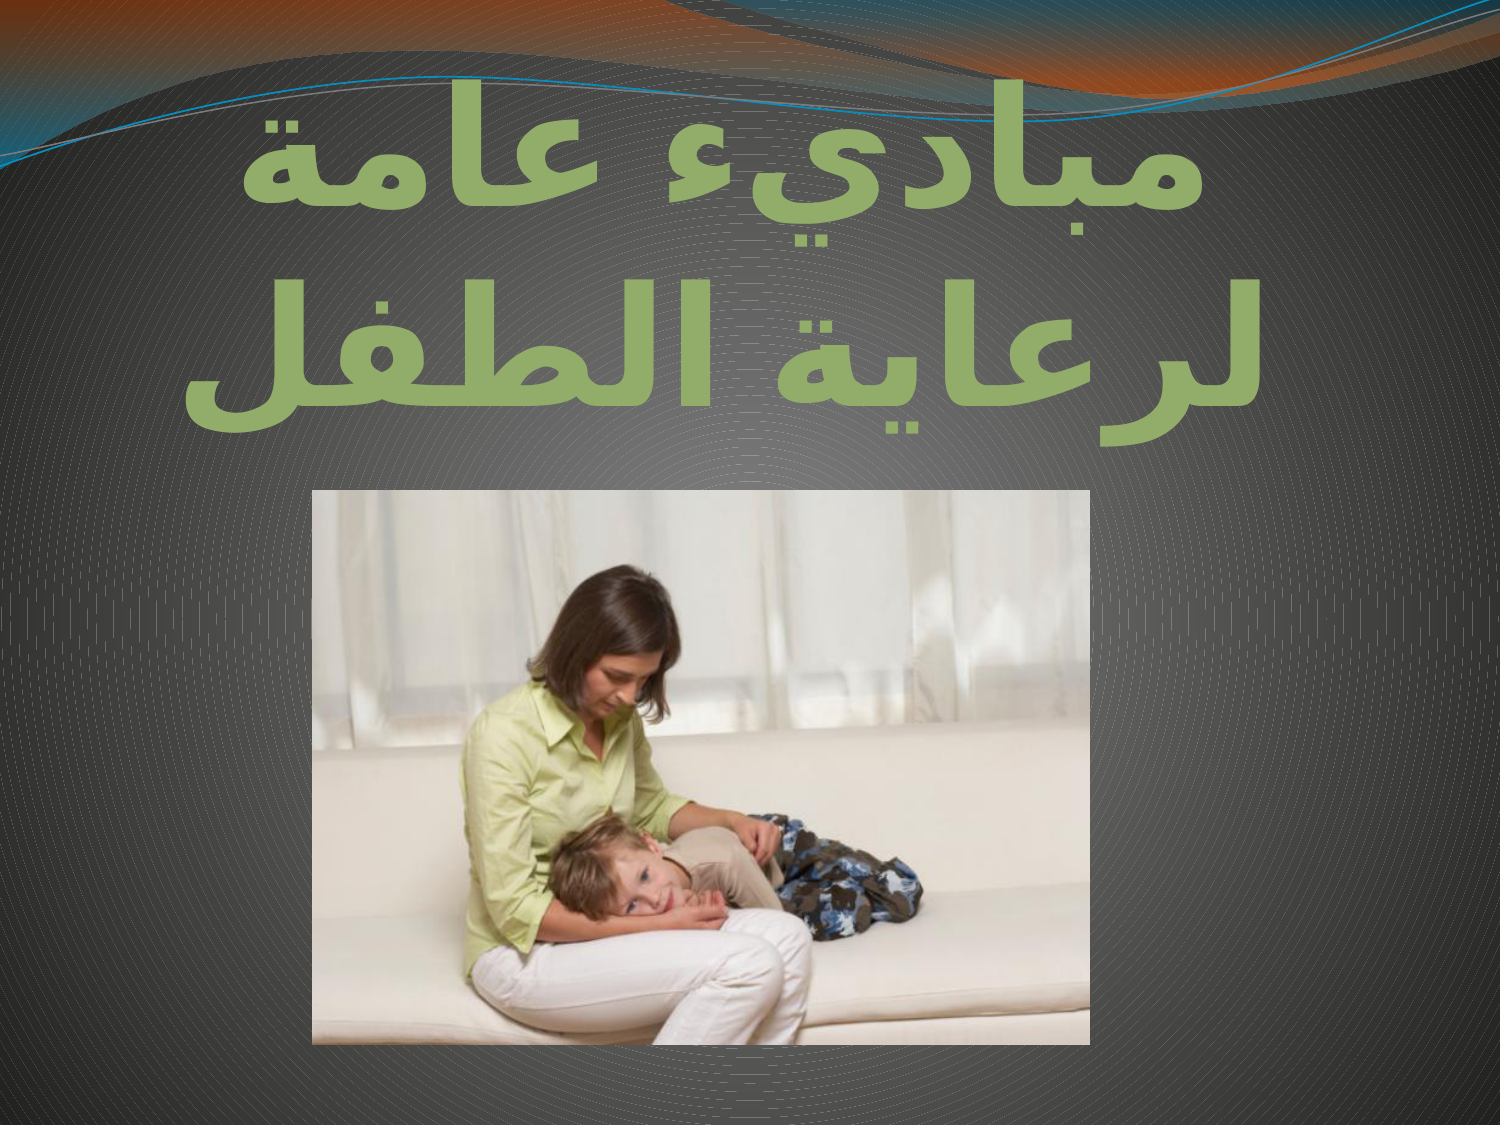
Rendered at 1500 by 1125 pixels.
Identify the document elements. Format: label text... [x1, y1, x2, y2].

picture [312, 490, 1090, 1045]
title مباديء عامة لرعاية الطفل [86, 216, 1362, 440]
